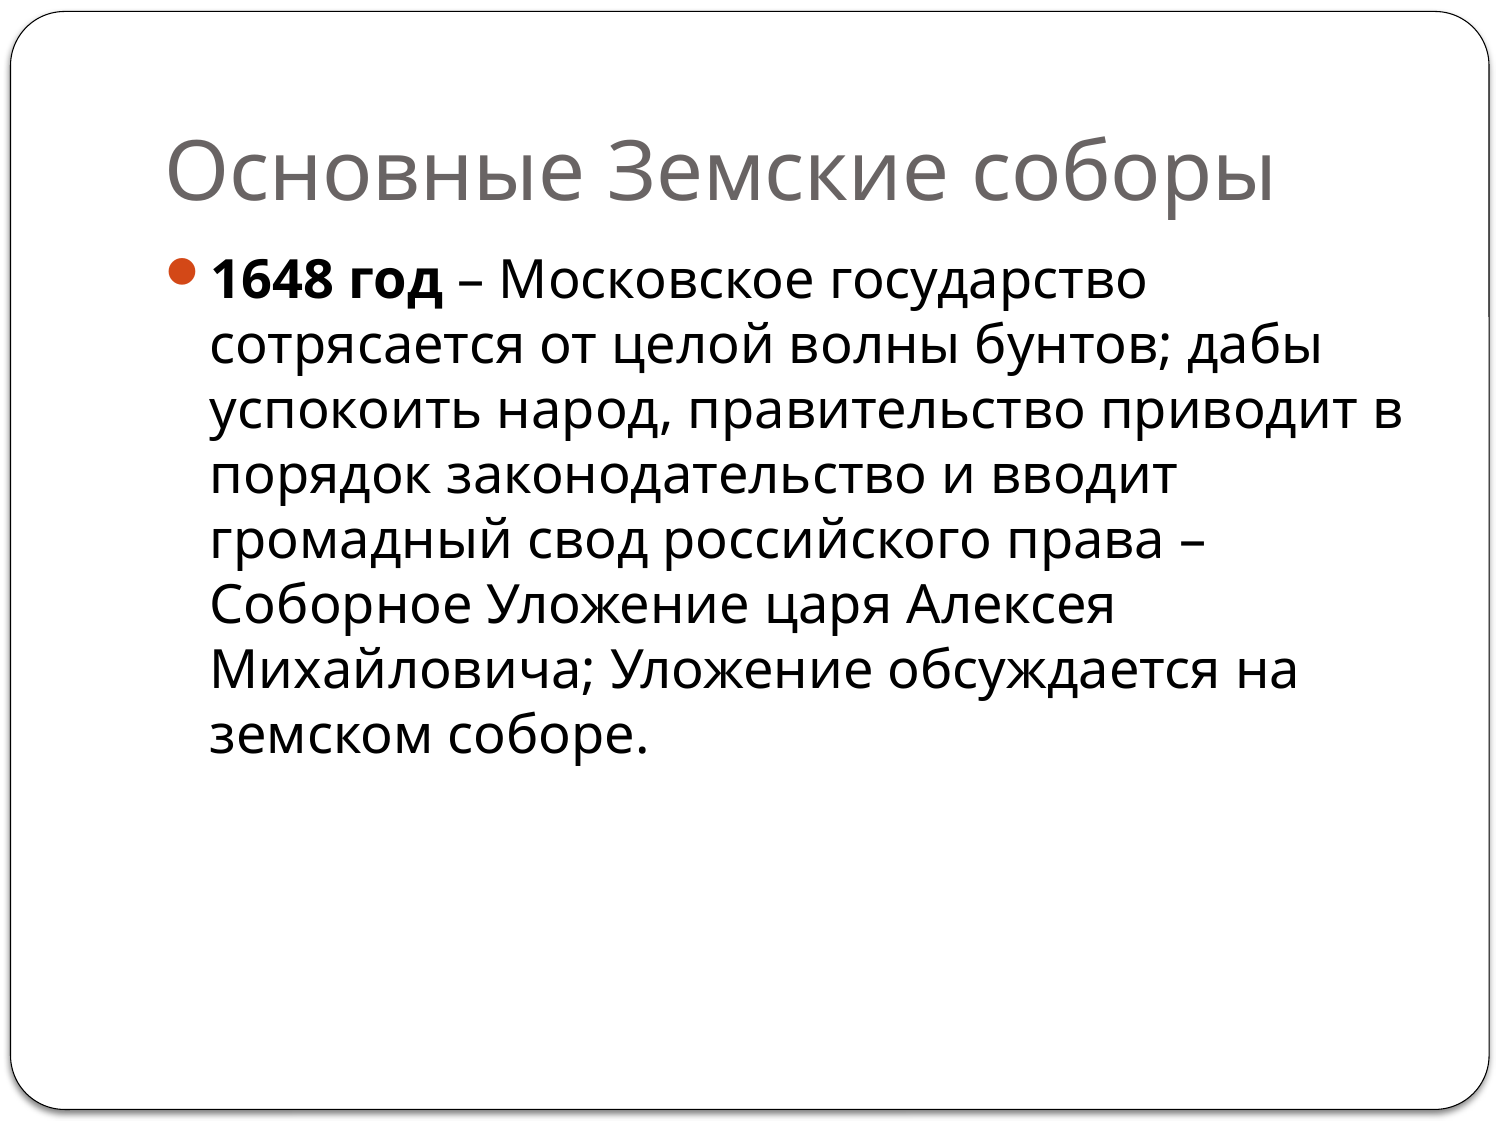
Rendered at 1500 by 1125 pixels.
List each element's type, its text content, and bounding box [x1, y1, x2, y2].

list 1648 год – Московское государство сотрясается от целой волны бунтов; дабы успокоить народ, правительство приводит в порядок законодательство и вводит громадный свод российского права – Соборное Уложение царя Алексея Михайловича; Уложение обсуждается на земском соборе. [150, 237, 1425, 988]
title Основные Земские соборы [150, 45, 1425, 233]
